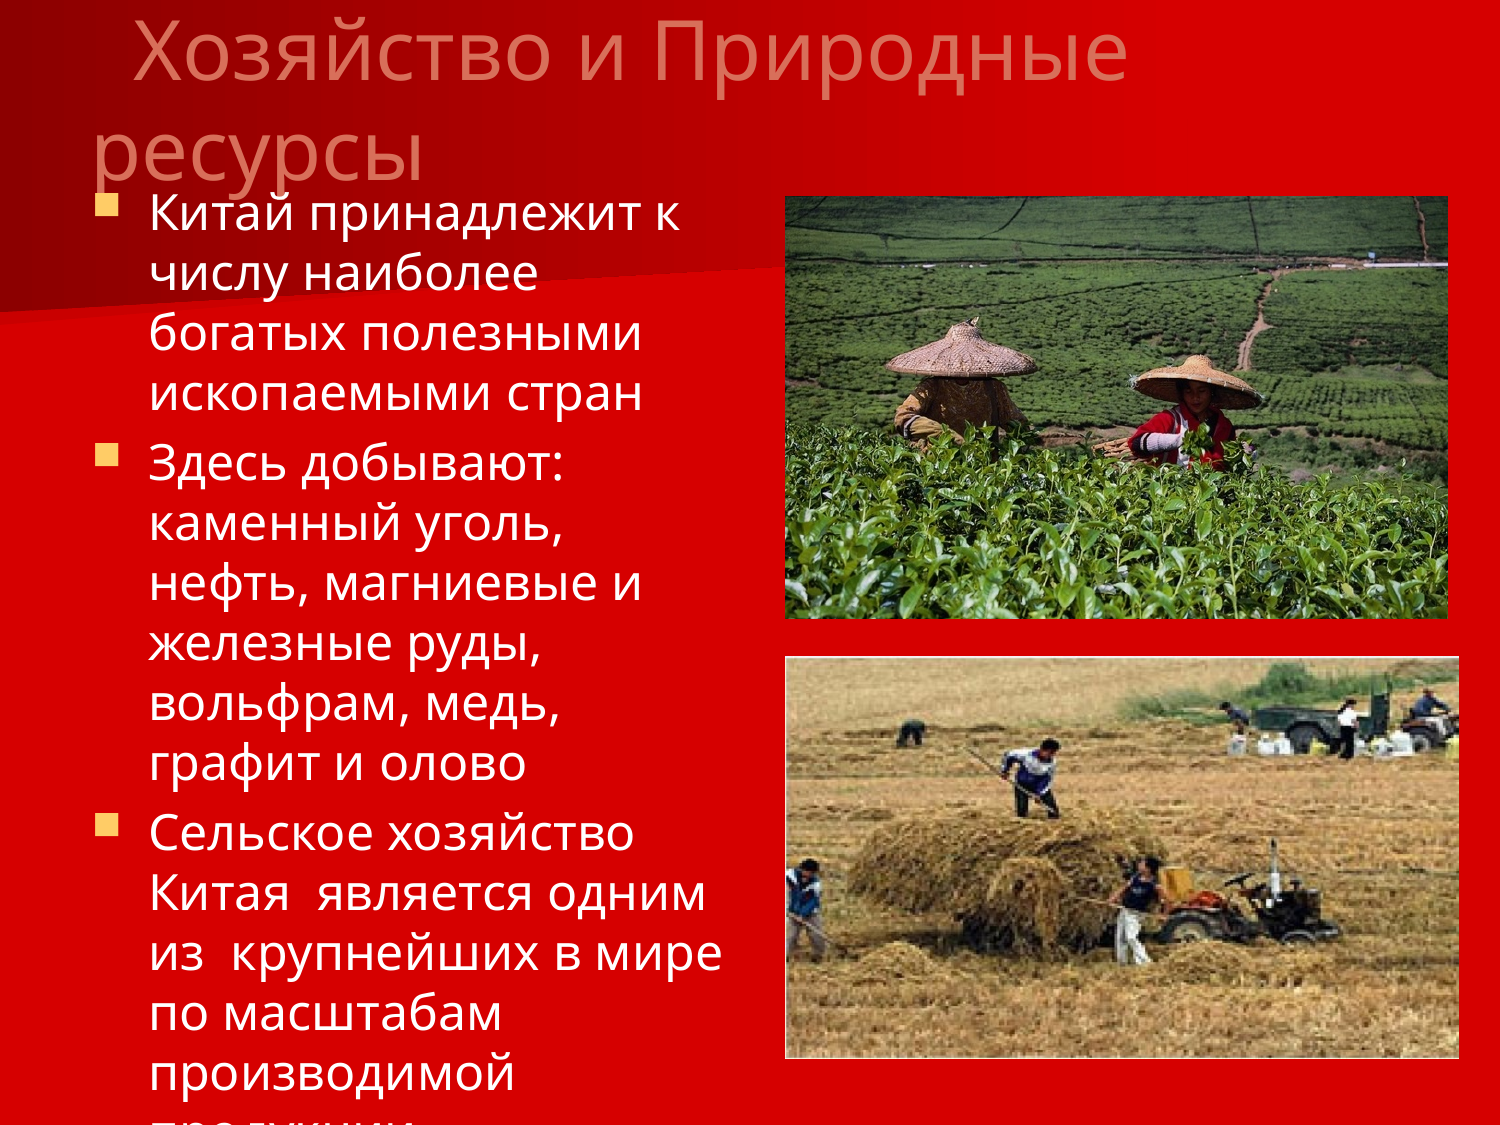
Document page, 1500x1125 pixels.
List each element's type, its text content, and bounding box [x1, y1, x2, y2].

picture [785, 656, 1460, 1059]
title Хозяйство и Природные ресурсы [74, 44, 1426, 150]
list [785, 196, 1449, 619]
list Китай принадлежит к числу наиболее богатых полезными ископаемыми стран Здесь добывают: каменный уголь, нефть, магниевые и железные руды, вольфрам, медь, графит и олово Сельское хозяйство Китая является одним из крупнейших в мире по масштабам производимой продукции [76, 172, 740, 989]
